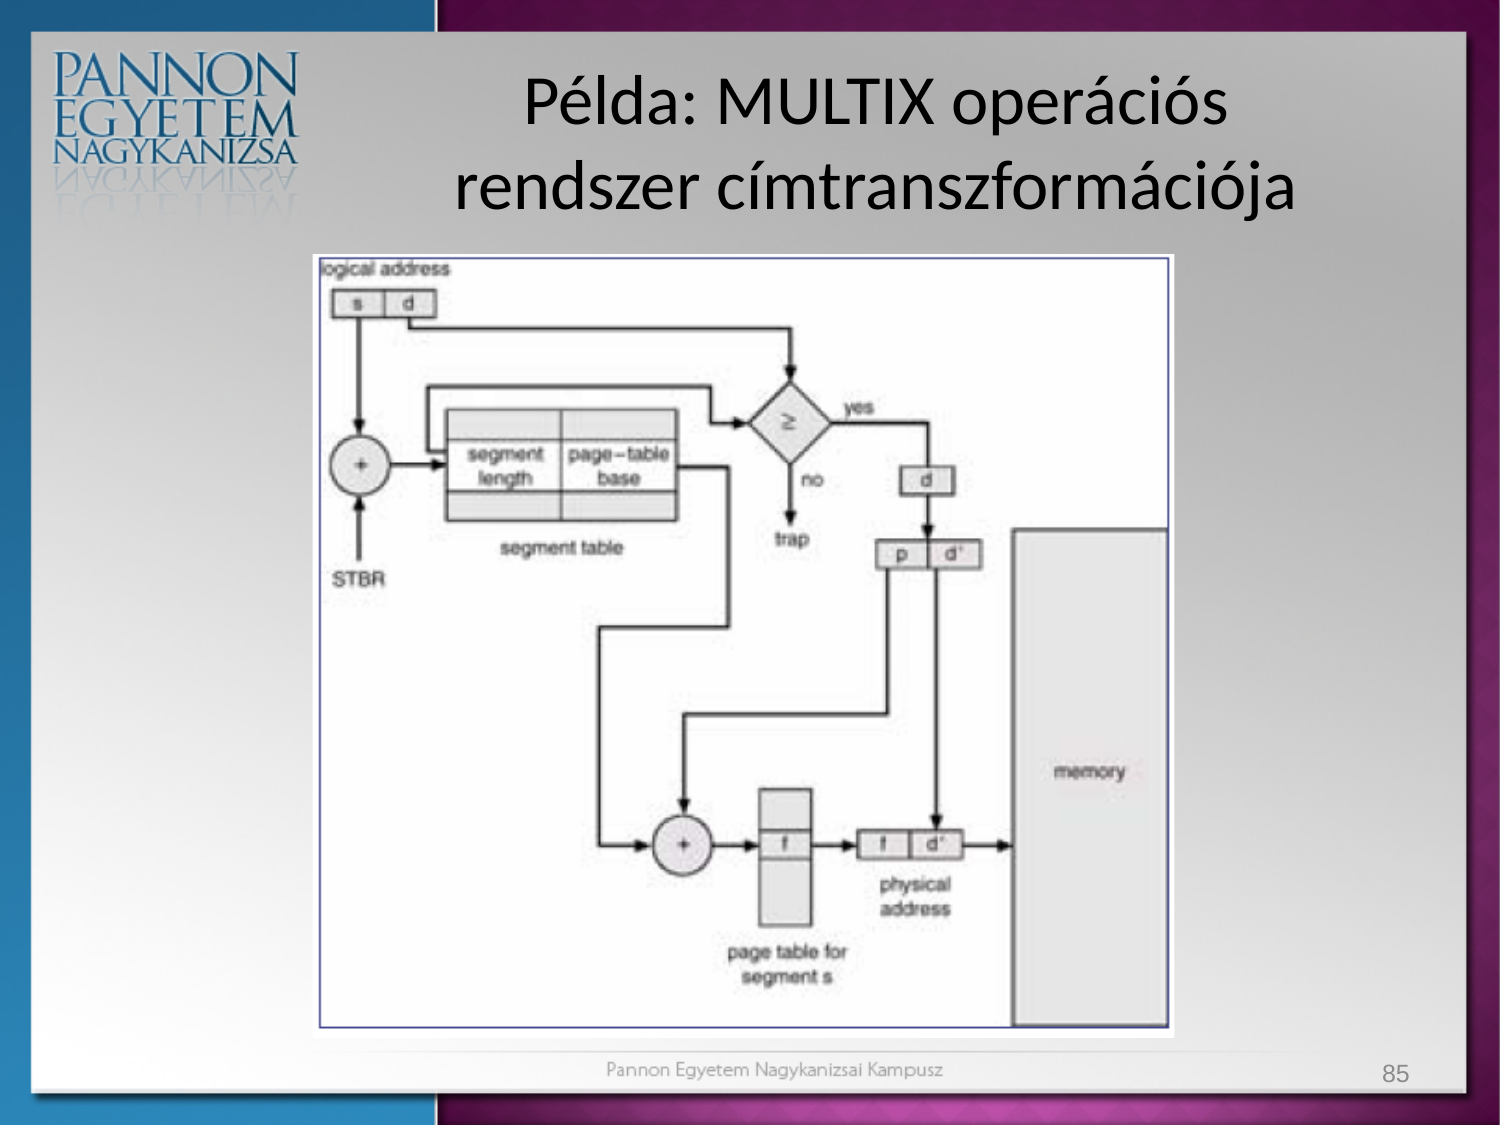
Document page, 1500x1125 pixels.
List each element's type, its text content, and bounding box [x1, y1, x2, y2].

title Példa: MULTIX operációs rendszer címtranszformációja [328, 45, 1425, 233]
picture [0, 0, 1500, 1125]
slide_number 85 [1074, 1042, 1425, 1103]
